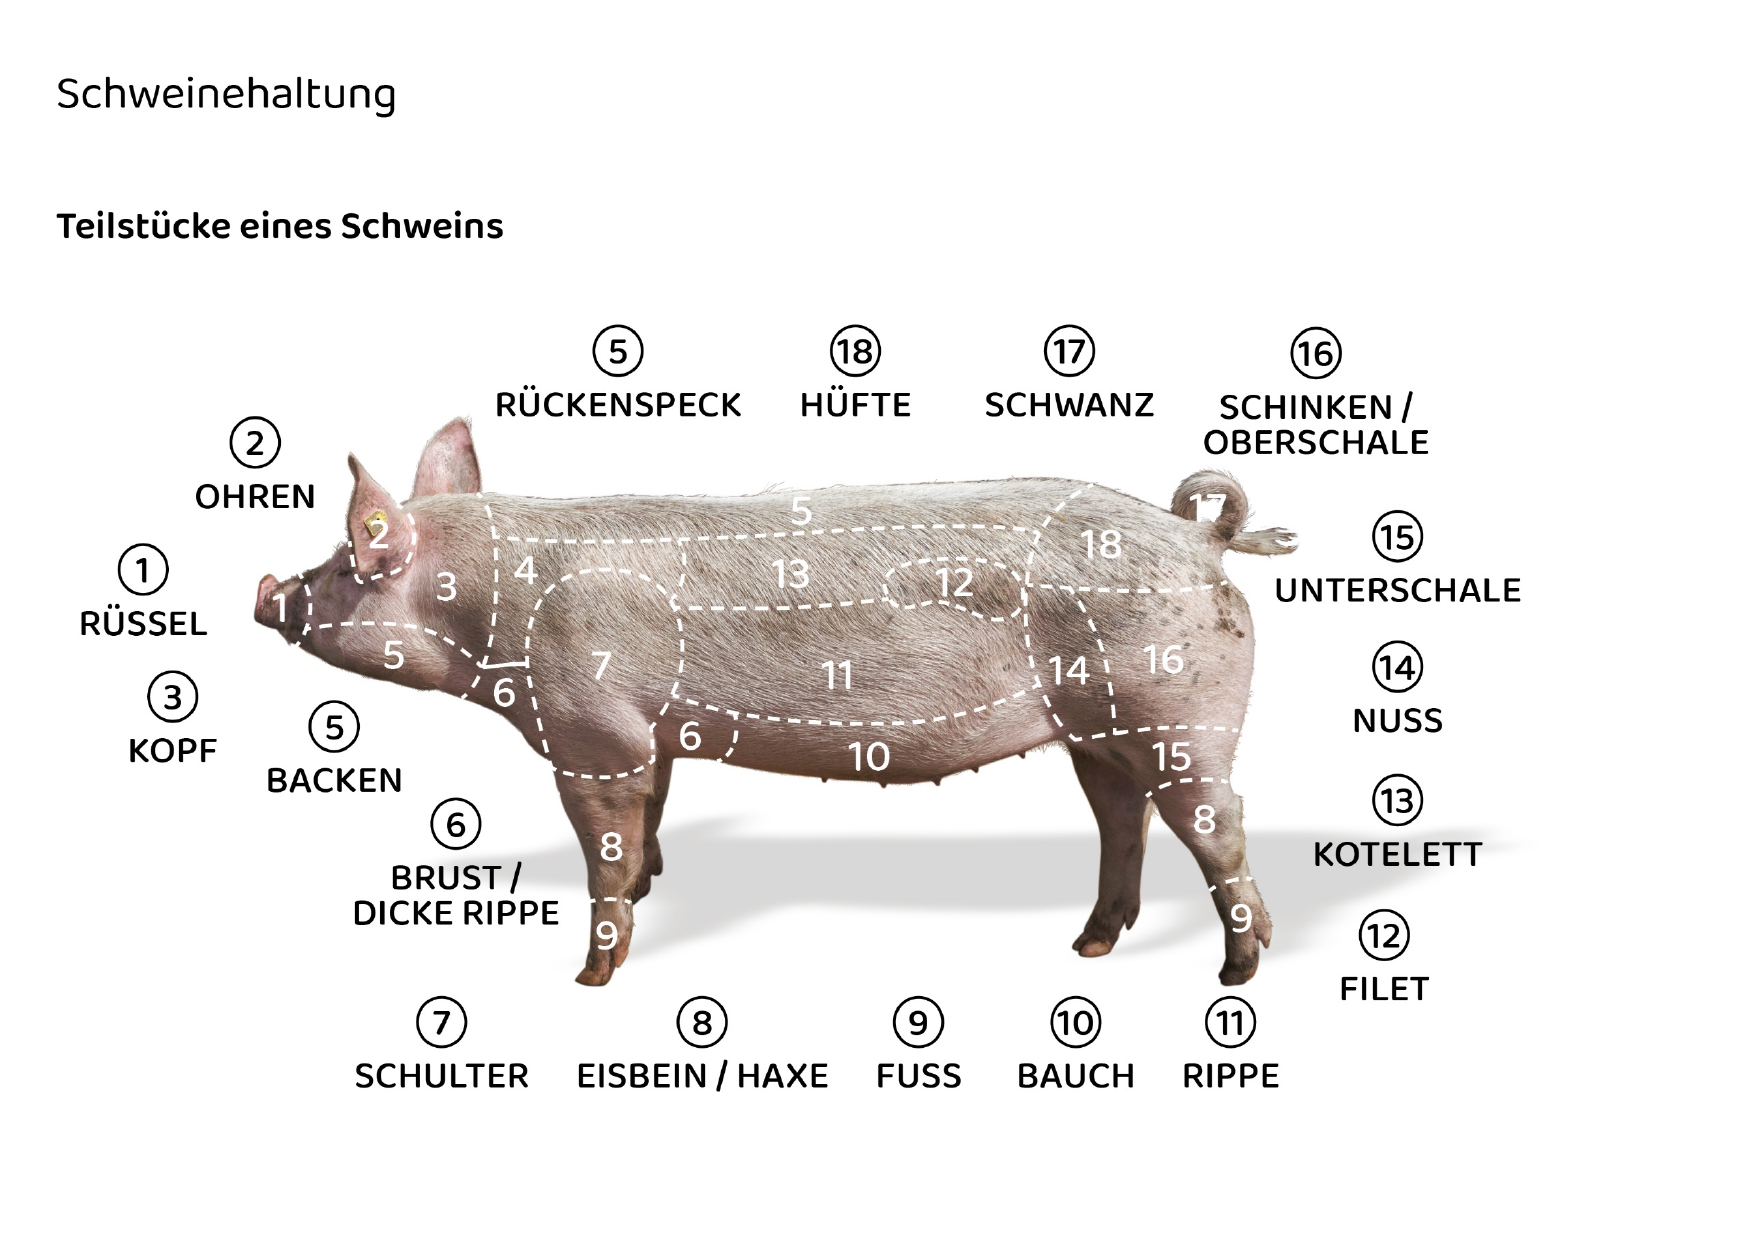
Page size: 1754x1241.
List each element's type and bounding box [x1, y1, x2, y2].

picture [0, 0, 1650, 1167]
